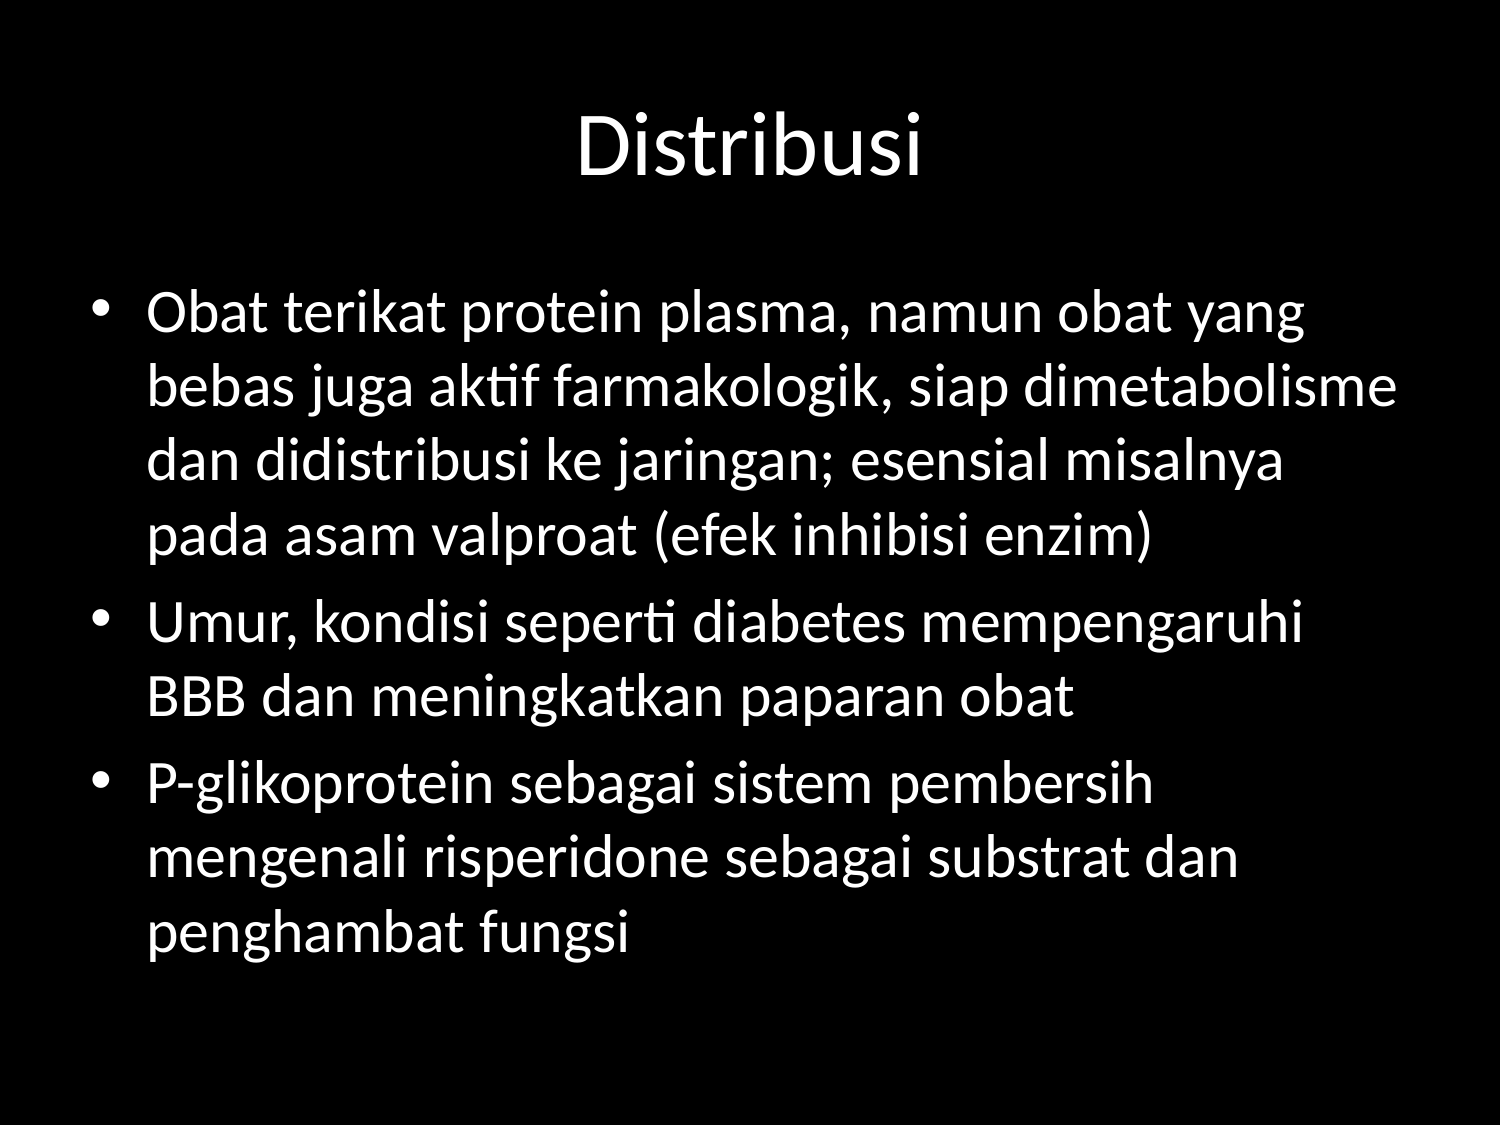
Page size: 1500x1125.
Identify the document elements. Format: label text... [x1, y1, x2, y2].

list Obat terikat protein plasma, namun obat yang bebas juga aktif farmakologik, siap dimetabolisme dan didistribusi ke jaringan; esensial misalnya pada asam valproat (efek inhibisi enzim) Umur, kondisi seperti diabetes mempengaruhi BBB dan meningkatkan paparan obat P-glikoprotein sebagai sistem pembersih mengenali risperidone sebagai substrat dan penghambat fungsi [75, 262, 1425, 1005]
title Distribusi [75, 45, 1425, 233]
